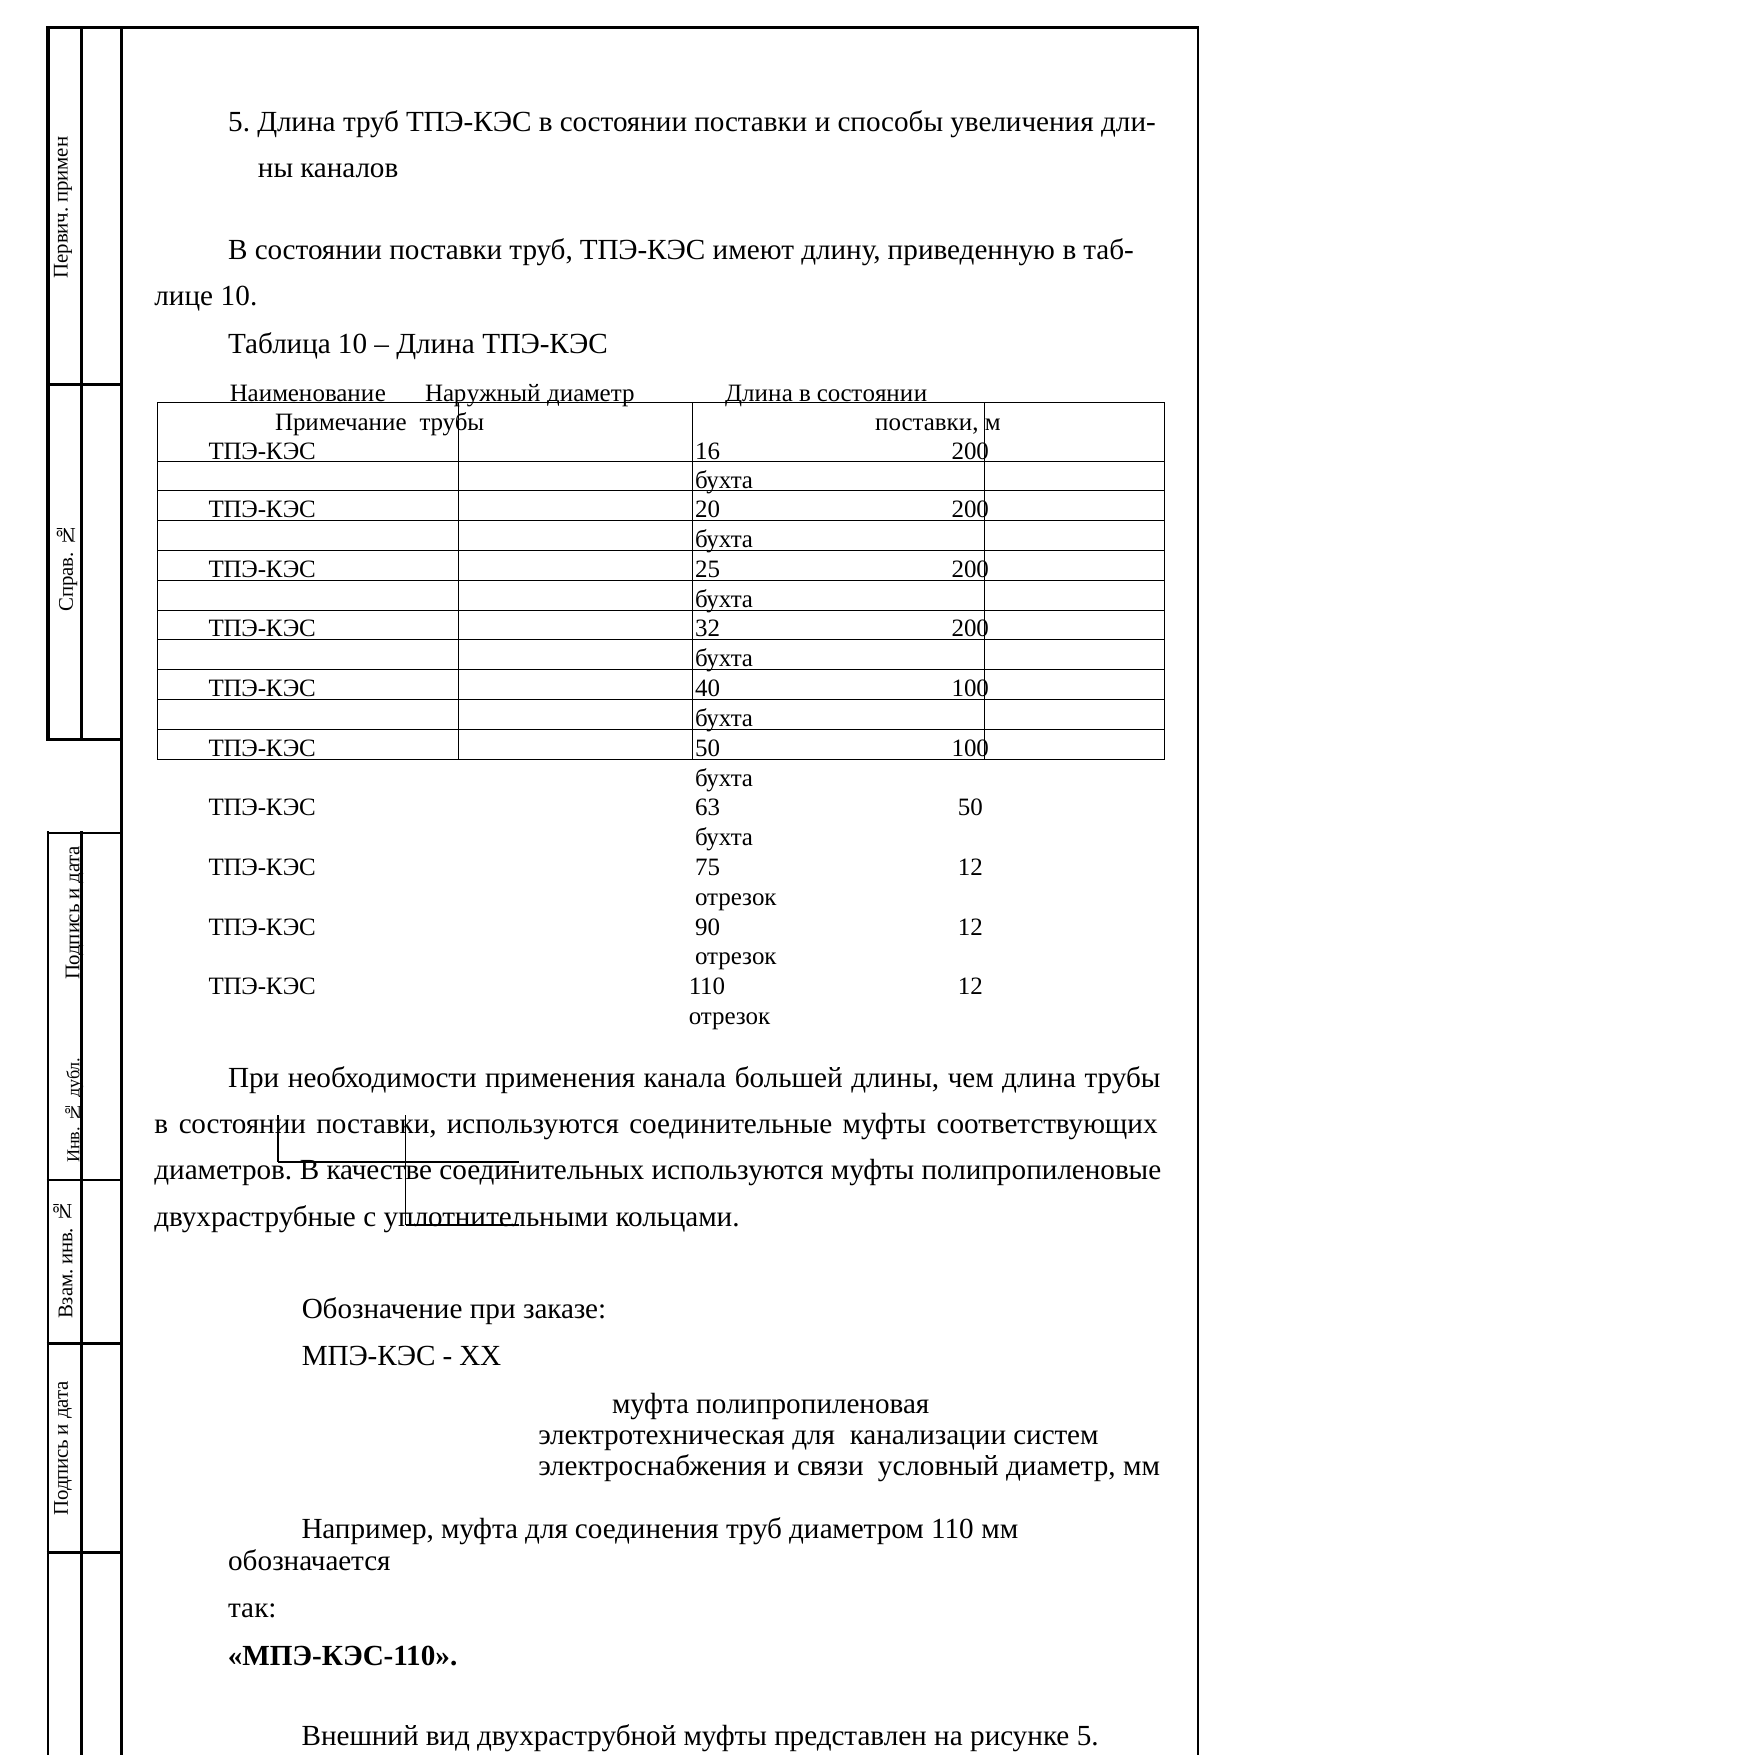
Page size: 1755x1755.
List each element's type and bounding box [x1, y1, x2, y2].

table_cell [50, 386, 80, 738]
table_header [83, 29, 120, 383]
table_cell [48, 741, 120, 832]
table_header [50, 29, 80, 383]
table_cell [49, 1181, 80, 1342]
table_header [123, 29, 1197, 1755]
table_cell [83, 1181, 120, 1342]
table_cell [83, 834, 120, 1179]
table_cell [83, 386, 120, 738]
table_cell [83, 1554, 120, 1755]
table_cell [83, 1345, 120, 1551]
table_cell [49, 1554, 80, 1755]
table_cell [49, 834, 80, 1179]
table_cell [49, 1345, 80, 1551]
